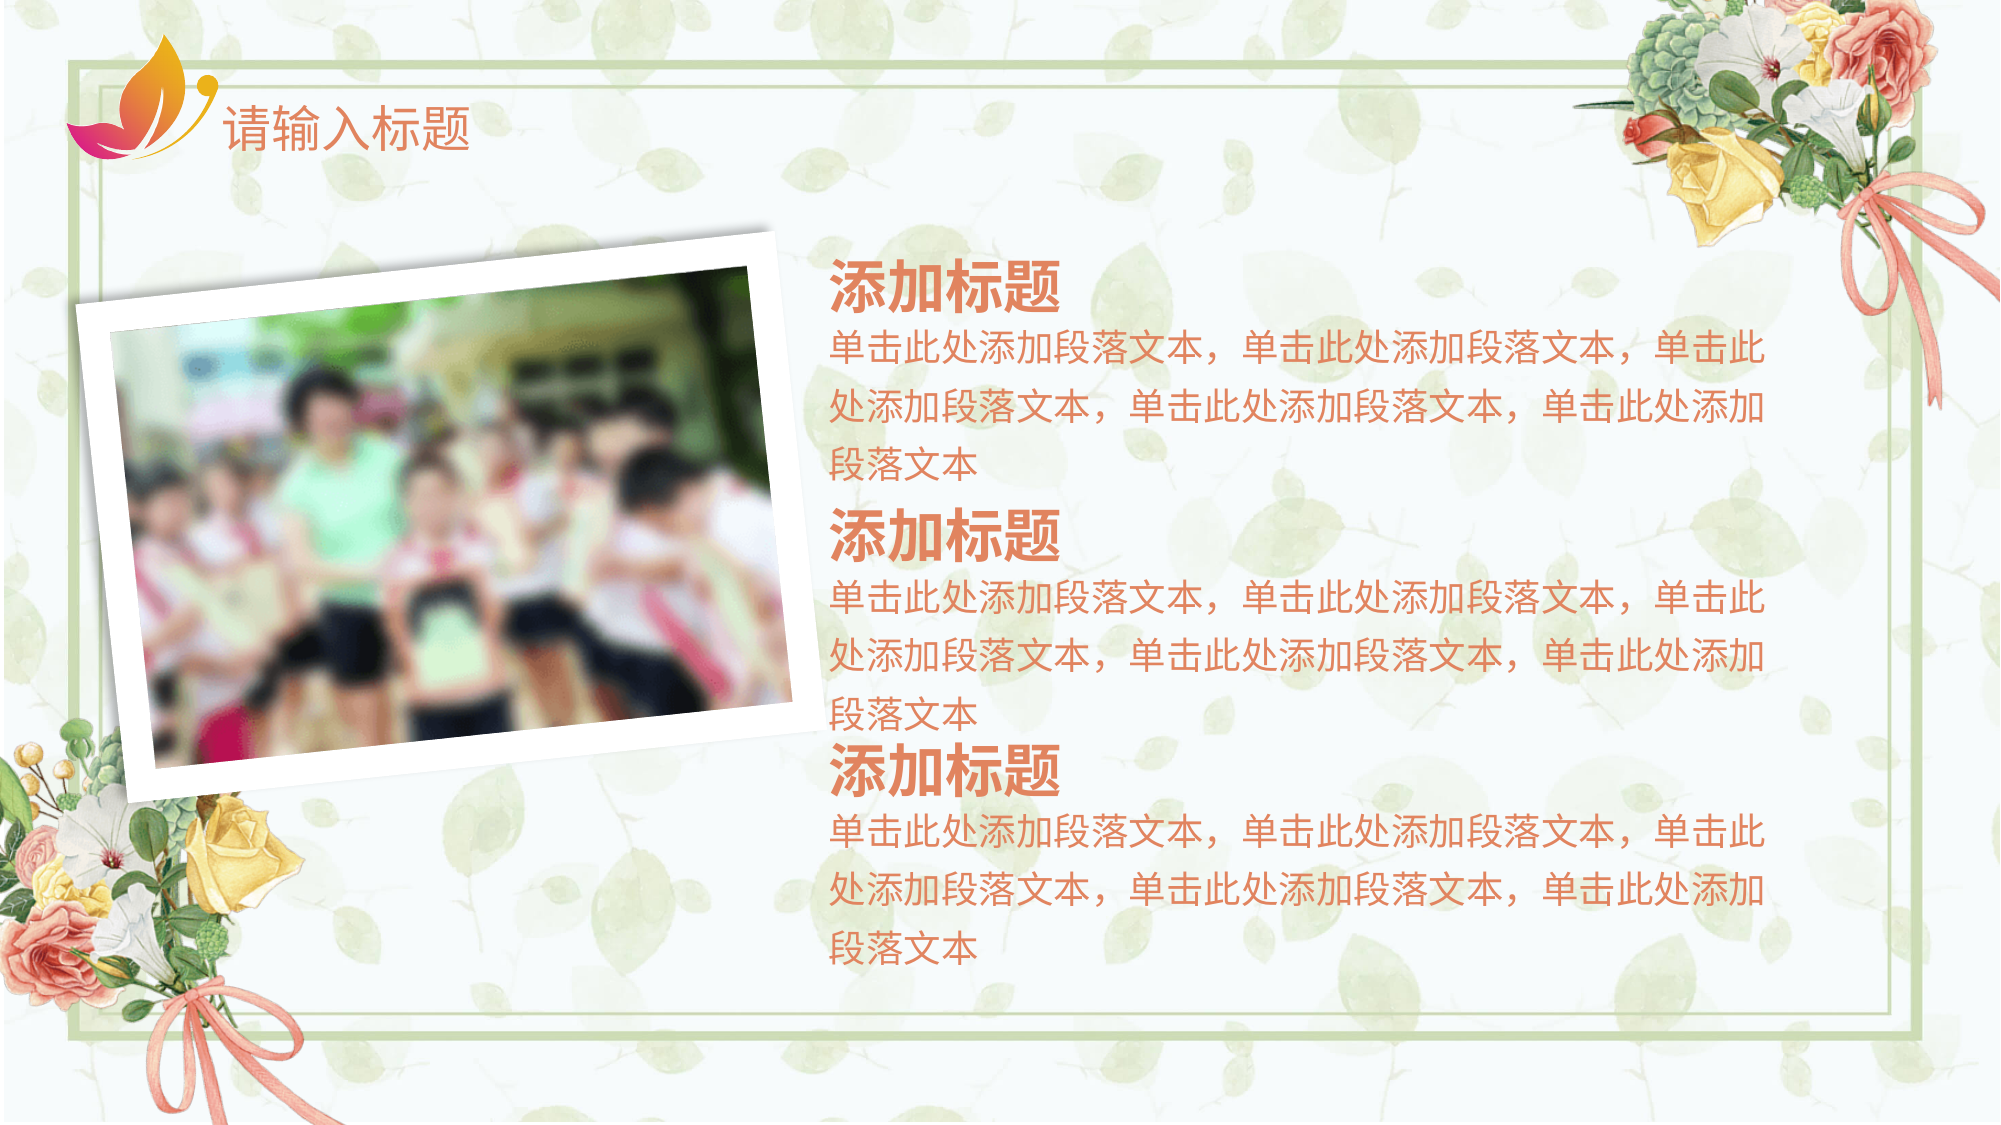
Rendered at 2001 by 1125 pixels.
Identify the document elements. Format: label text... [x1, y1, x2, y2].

text_box 添加标题 [814, 242, 1229, 303]
text_box 单击此处添加段落文本，单击此处添加段落文本，单击此处添加段落文本，单击此处添加段落文本，单击此处添加段落文本 [814, 786, 1784, 977]
text_box 添加标题 [814, 726, 1229, 786]
text_box 添加标题 [814, 492, 1229, 552]
text_box 单击此处添加段落文本，单击此处添加段落文本，单击此处添加段落文本，单击此处添加段落文本，单击此处添加段落文本 [814, 303, 1784, 494]
text_box 单击此处添加段落文本，单击此处添加段落文本，单击此处添加段落文本，单击此处添加段落文本，单击此处添加段落文本 [814, 552, 1784, 743]
picture [0, 0, 2001, 1125]
